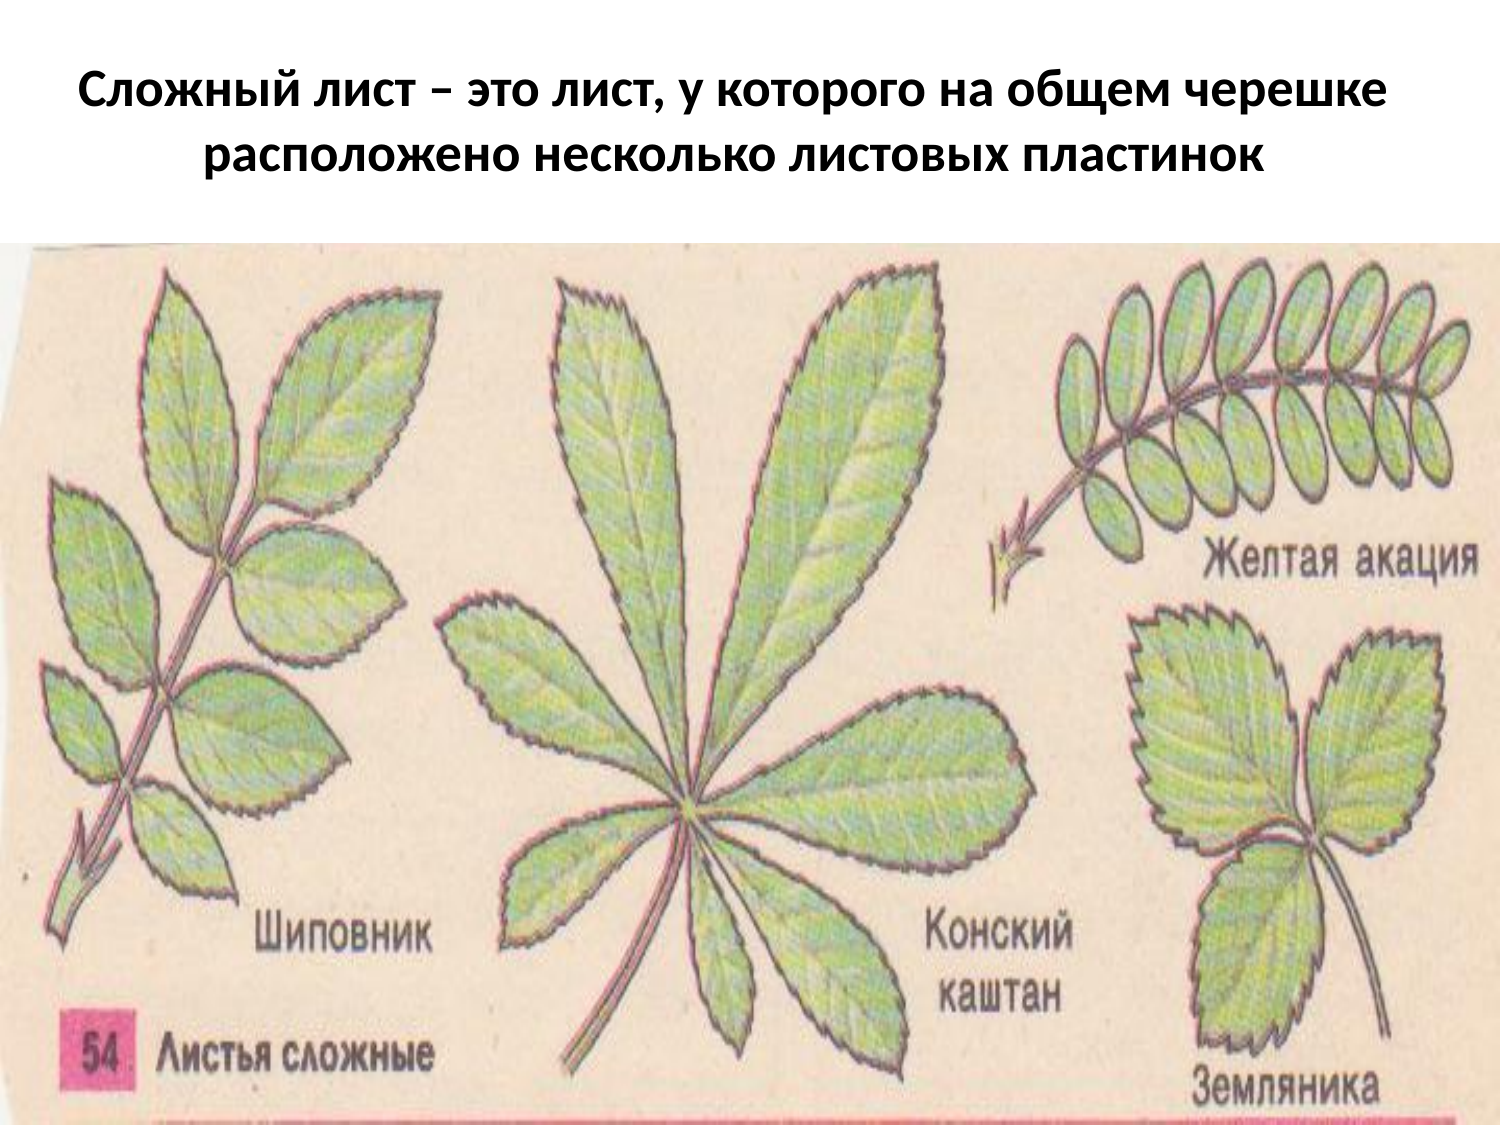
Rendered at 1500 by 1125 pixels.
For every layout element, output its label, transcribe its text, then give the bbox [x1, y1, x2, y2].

title Сложный лист – это лист, у которого на общем черешке расположено несколько листовых пластинок [58, 23, 1409, 211]
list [0, 243, 1500, 1125]
